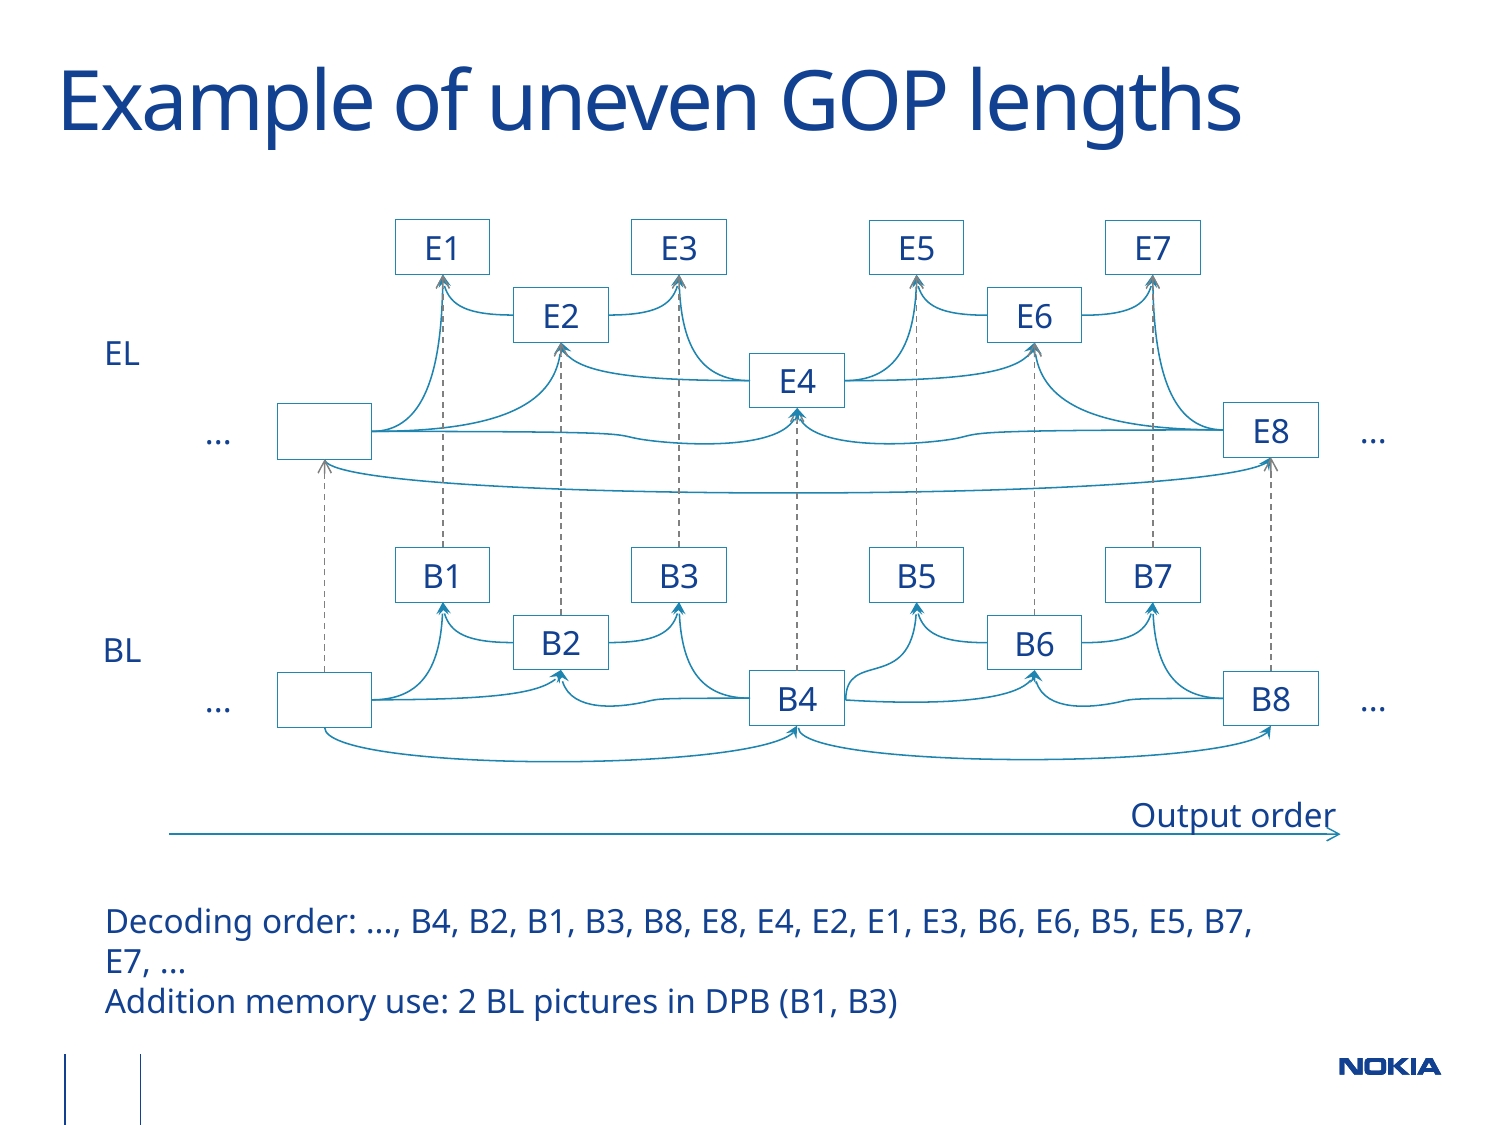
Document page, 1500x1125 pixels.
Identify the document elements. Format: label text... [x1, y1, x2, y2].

text_box E1 [395, 219, 490, 273]
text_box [371, 408, 795, 432]
text_box E7 [1105, 220, 1201, 274]
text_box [665, 539, 929, 543]
text_box Decoding order: ..., B4, B2, B1, B3, B8, E8, E4, E2, E1, E3, B6, E6, B5, E5, B7, E7, ... Addition memory use: 2 BL pictures in DPB (B1, B3) [90, 893, 1341, 1028]
text_box B1 [395, 547, 490, 601]
text_box E4 [749, 353, 791, 407]
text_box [560, 670, 673, 699]
text_box B7 [1105, 547, 1201, 601]
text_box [796, 408, 1224, 431]
text_box ... [1326, 671, 1421, 726]
text_box B4 [749, 670, 791, 726]
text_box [1152, 275, 1224, 408]
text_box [371, 602, 444, 701]
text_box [844, 275, 917, 382]
text_box E6 [987, 287, 1082, 341]
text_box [607, 275, 680, 316]
text_box B3 [631, 547, 727, 601]
text_box BL [74, 622, 170, 677]
text_box Output order [1080, 786, 1387, 842]
text_box EL [74, 325, 170, 380]
text_box E4 [803, 353, 845, 407]
text_box ... [171, 403, 266, 459]
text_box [845, 602, 917, 701]
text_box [678, 602, 751, 699]
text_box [1034, 670, 1147, 700]
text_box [607, 602, 680, 644]
title Example of uneven GOP lengths [803, 47, 1433, 149]
text_box E3 [631, 219, 727, 273]
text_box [447, 670, 559, 701]
text_box E5 [869, 220, 964, 274]
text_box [442, 275, 514, 316]
text_box E2 [513, 287, 609, 341]
text_box [277, 403, 372, 460]
text_box B6 [1040, 615, 1082, 669]
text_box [448, 343, 562, 407]
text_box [916, 602, 988, 644]
title Example of uneven GOP lengths [56, 47, 791, 149]
text_box B2 [513, 615, 554, 669]
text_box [922, 670, 1033, 701]
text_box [560, 343, 673, 382]
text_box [1034, 343, 1147, 407]
text_box [277, 672, 372, 728]
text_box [678, 275, 751, 382]
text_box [1081, 275, 1153, 316]
text_box E8 [1223, 402, 1319, 458]
text_box B2 [566, 615, 609, 669]
text_box B6 [987, 615, 1028, 669]
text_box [1081, 602, 1153, 644]
text_box ... [171, 672, 266, 727]
text_box B4 [803, 670, 845, 726]
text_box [442, 602, 514, 644]
text_box B8 [1223, 671, 1319, 726]
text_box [916, 275, 988, 316]
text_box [1152, 602, 1224, 700]
text_box B5 [869, 547, 964, 601]
text_box ... [1326, 402, 1421, 458]
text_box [922, 343, 1032, 382]
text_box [371, 275, 444, 407]
